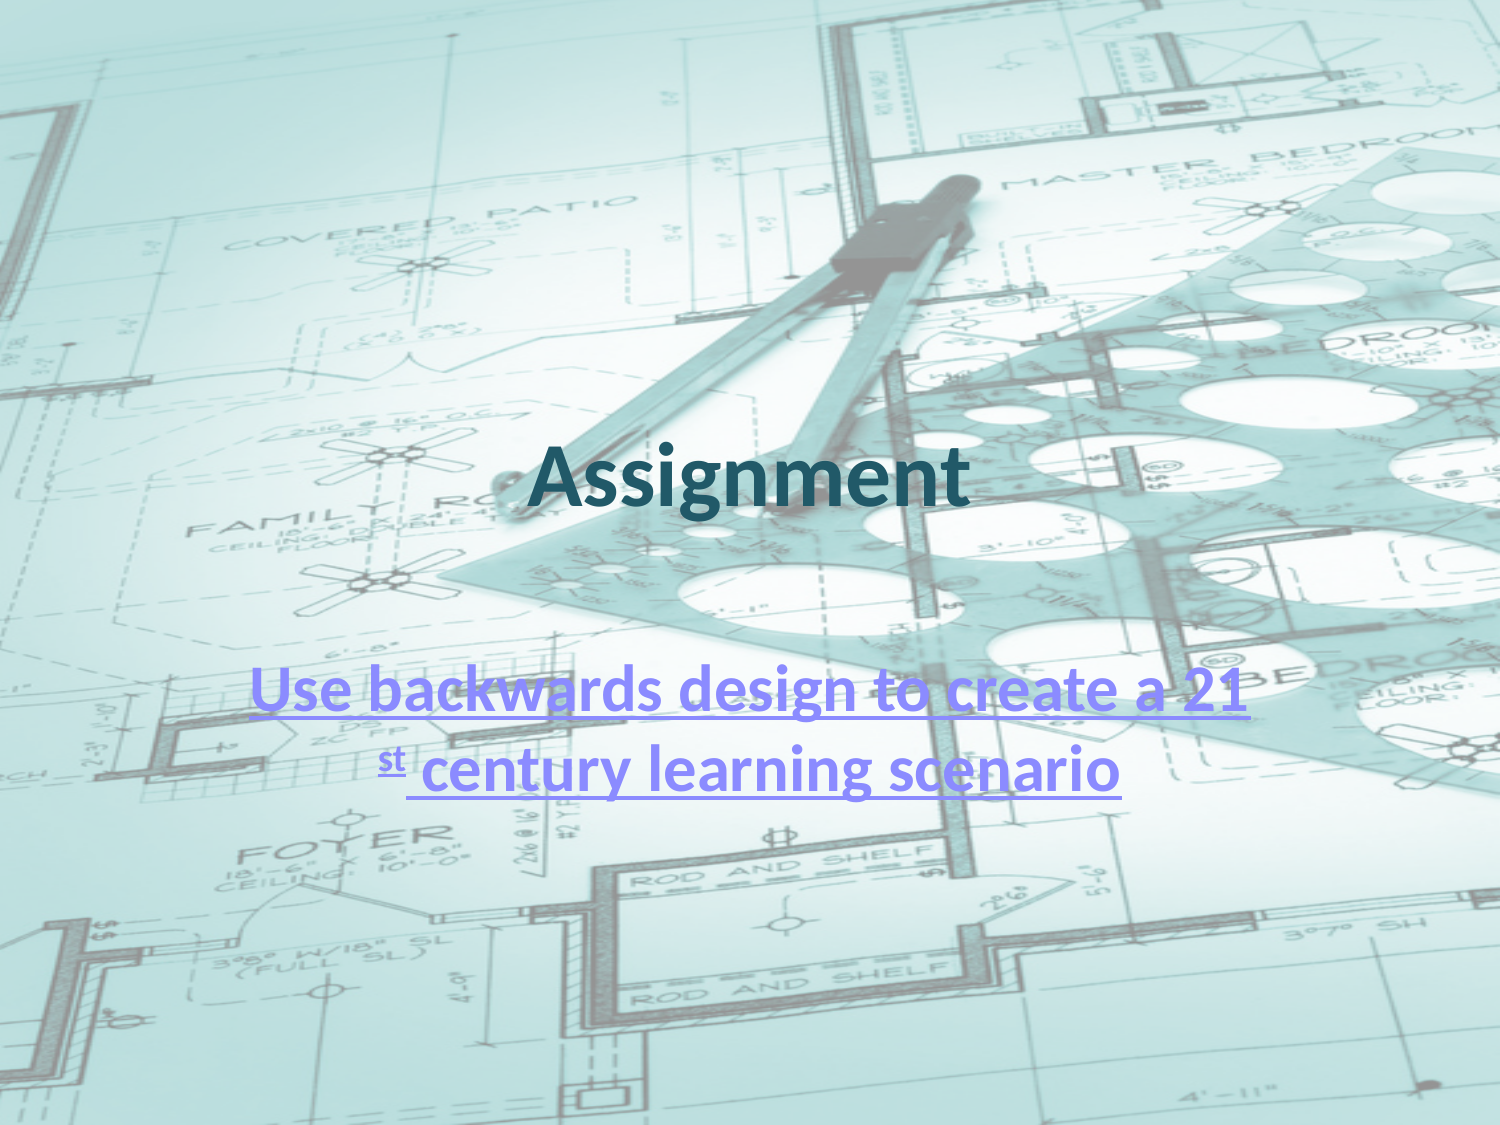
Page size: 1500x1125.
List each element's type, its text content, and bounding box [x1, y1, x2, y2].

subtitle Use backwards design to create a 21st century learning scenario [225, 637, 1275, 925]
title Assignment [112, 349, 1388, 591]
